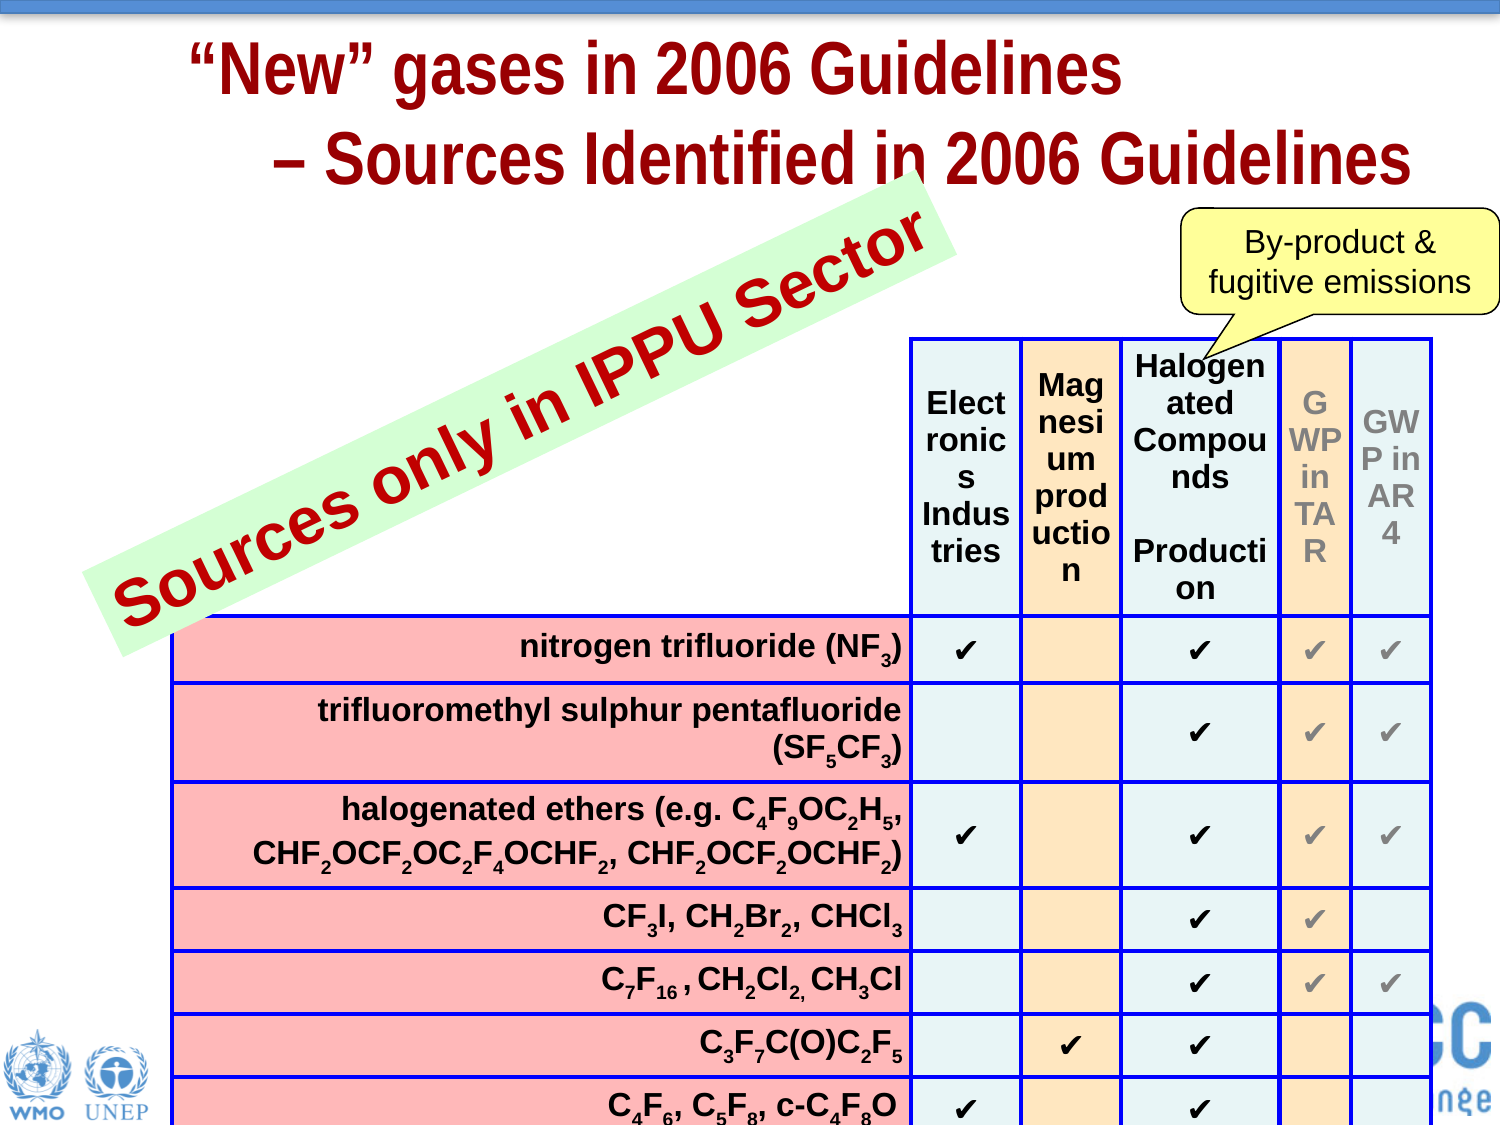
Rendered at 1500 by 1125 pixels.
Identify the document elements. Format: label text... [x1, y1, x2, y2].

table_cell ✔ [1282, 618, 1349, 681]
table_cell [1282, 1016, 1349, 1075]
table_cell ✔ [1282, 685, 1349, 780]
table_header [172, 339, 562, 528]
table_cell ✔ [913, 784, 1019, 886]
table_cell [1353, 890, 1429, 949]
table_cell ✔ [1123, 1016, 1277, 1075]
table_cell ✔ [913, 618, 1019, 681]
table_cell ✔ [1123, 953, 1277, 1012]
picture [0, 1027, 153, 1125]
table_cell ✔ [1023, 1016, 1119, 1075]
table_header GWP in AR4 [1353, 341, 1429, 614]
table_cell [1023, 1079, 1119, 1125]
table_cell C4F6, C5F8, c-C4F8O [174, 1079, 909, 1125]
table_header Magnesium production [1023, 341, 1119, 614]
text_box Sources only in IPPU Sector [81, 169, 958, 658]
table_cell ✔ [1353, 685, 1429, 780]
table_cell [1023, 618, 1119, 681]
table_cell nitrogen trifluoride (NF3) [174, 618, 909, 681]
table_cell ✔ [1123, 618, 1277, 681]
table_cell ✔ [1123, 685, 1277, 780]
table_cell [1023, 784, 1119, 886]
table_header Halogenated Compounds Production [1123, 341, 1277, 614]
table_cell [913, 953, 1019, 1012]
text_box By-product & fugitive emissions [1180, 207, 1500, 360]
table_cell ✔ [1282, 953, 1349, 1012]
table_cell CF3I, CH2Br2, CHCl3 [174, 890, 909, 949]
table_cell ✔ [1282, 784, 1349, 886]
table_header GWP in TAR [1282, 341, 1349, 614]
table_cell [913, 890, 1019, 949]
table_cell [1023, 685, 1119, 780]
table_cell trifluoromethyl sulphur pentafluoride (SF5CF3) [174, 685, 909, 780]
table_cell ✔ [1282, 890, 1349, 949]
table_cell [1023, 953, 1119, 1012]
table_cell ✔ [1353, 784, 1429, 886]
table_header [215, 339, 909, 614]
table_cell [913, 1016, 1019, 1075]
table_cell [1353, 1016, 1429, 1075]
table_cell ✔ [1353, 618, 1429, 681]
table_cell C7F16 , CH2Cl2, CH3Cl [174, 953, 909, 1012]
table_cell ✔ [1123, 890, 1277, 949]
picture [1433, 984, 1491, 1116]
table_header Electronics Industries [913, 341, 1019, 614]
title “New” gases in 2006 Guidelines – Sources Identified in 2006 Guidelines [172, 26, 1473, 193]
table_cell C3F7C(O)C2F5 [174, 1016, 909, 1075]
table_cell ✔ [913, 1079, 1019, 1125]
table_cell [1023, 890, 1119, 949]
table_cell [913, 685, 1019, 780]
table_cell halogenated ethers (e.g. C4F9OC2H5, CHF2OCF2OC2F4OCHF2, CHF2OCF2OCHF2) [174, 784, 909, 886]
table_cell [1353, 1079, 1429, 1125]
table_cell ✔ [1123, 1079, 1277, 1125]
table_cell ✔ [1353, 953, 1429, 1012]
table_cell [1282, 1079, 1349, 1125]
table_cell ✔ [1123, 784, 1277, 886]
